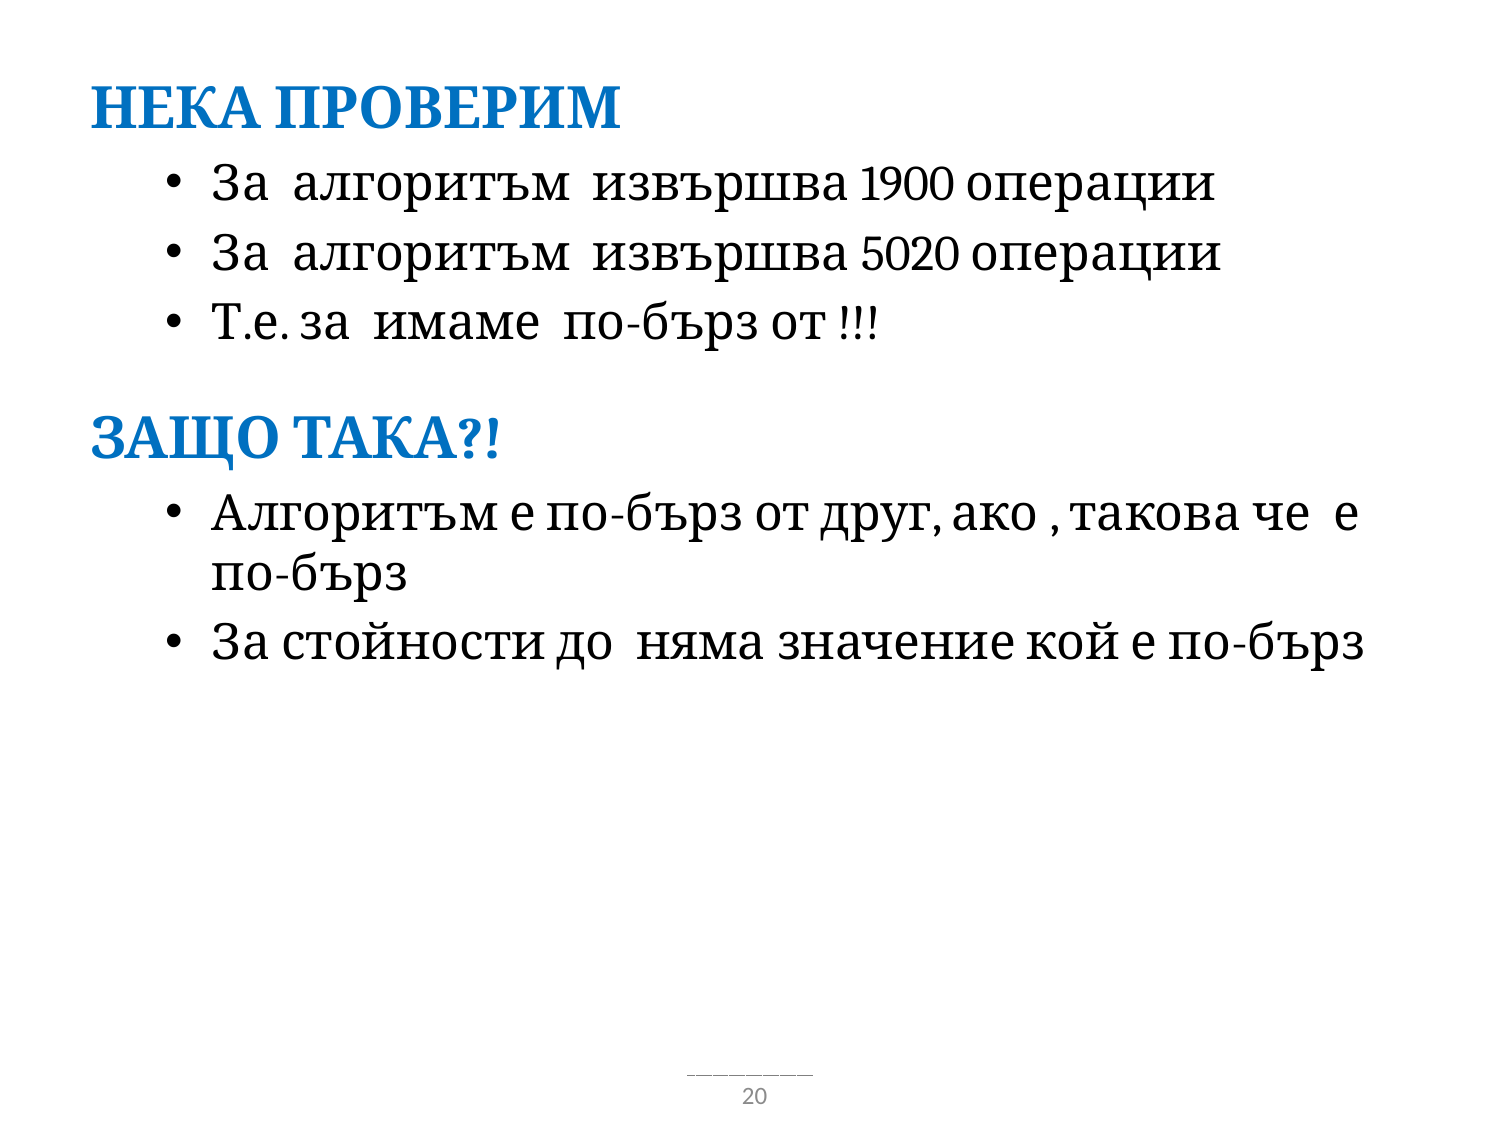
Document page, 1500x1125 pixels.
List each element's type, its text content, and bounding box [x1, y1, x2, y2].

slide_number 20 [579, 1065, 930, 1125]
